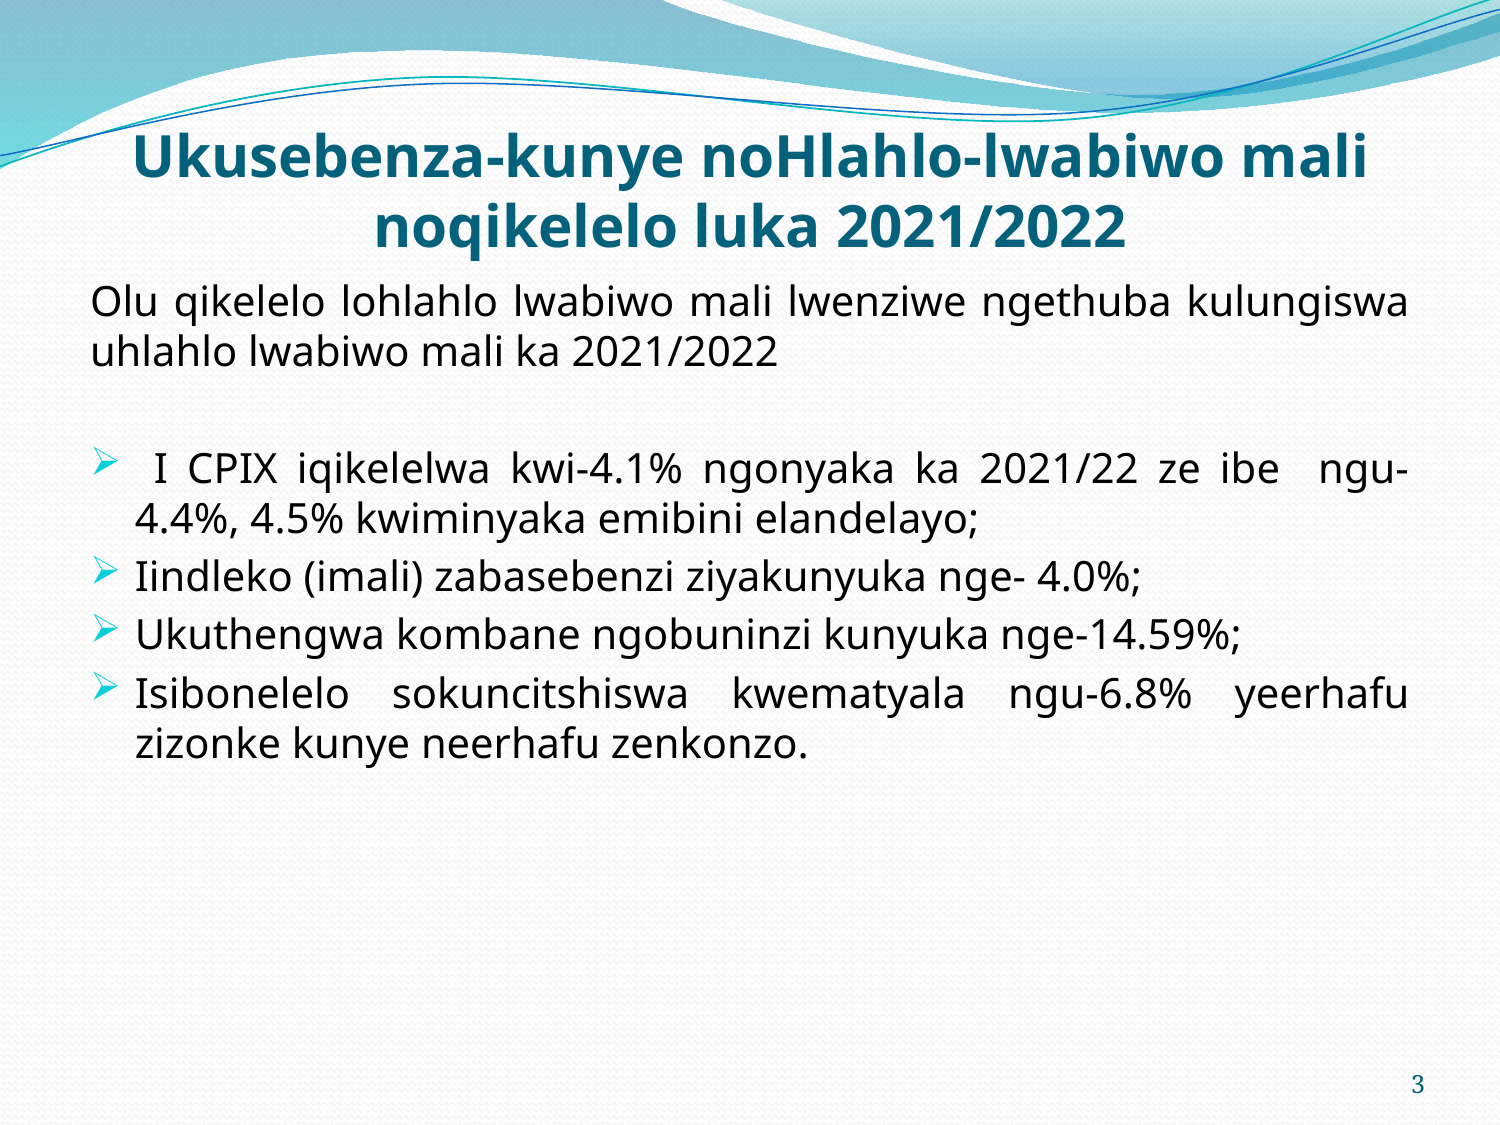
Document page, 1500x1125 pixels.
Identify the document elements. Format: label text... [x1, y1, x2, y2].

title Ukusebenza-kunye noHlahlo-lwabiwo mali noqikelelo luka 2021/2022 [74, 115, 1426, 256]
slide_number 3 [1299, 1042, 1425, 1103]
list Olu qikelelo lohlahlo lwabiwo mali lwenziwe ngethuba kulungiswa uhlahlo lwabiwo mali ka 2021/2022 I CPIX iqikelelwa kwi-4.1% ngonyaka ka 2021/22 ze ibe ngu-4.4%, 4.5% kwiminyaka emibini elandelayo; Iindleko (imali) zabasebenzi ziyakunyuka nge- 4.0%; Ukuthengwa kombane ngobuninzi kunyuka nge-14.59%; Isibonelelo sokuncitshiswa kwematyala ngu-6.8% yeerhafu zizonke kunye neerhafu zenkonzo. [74, 266, 1426, 1038]
